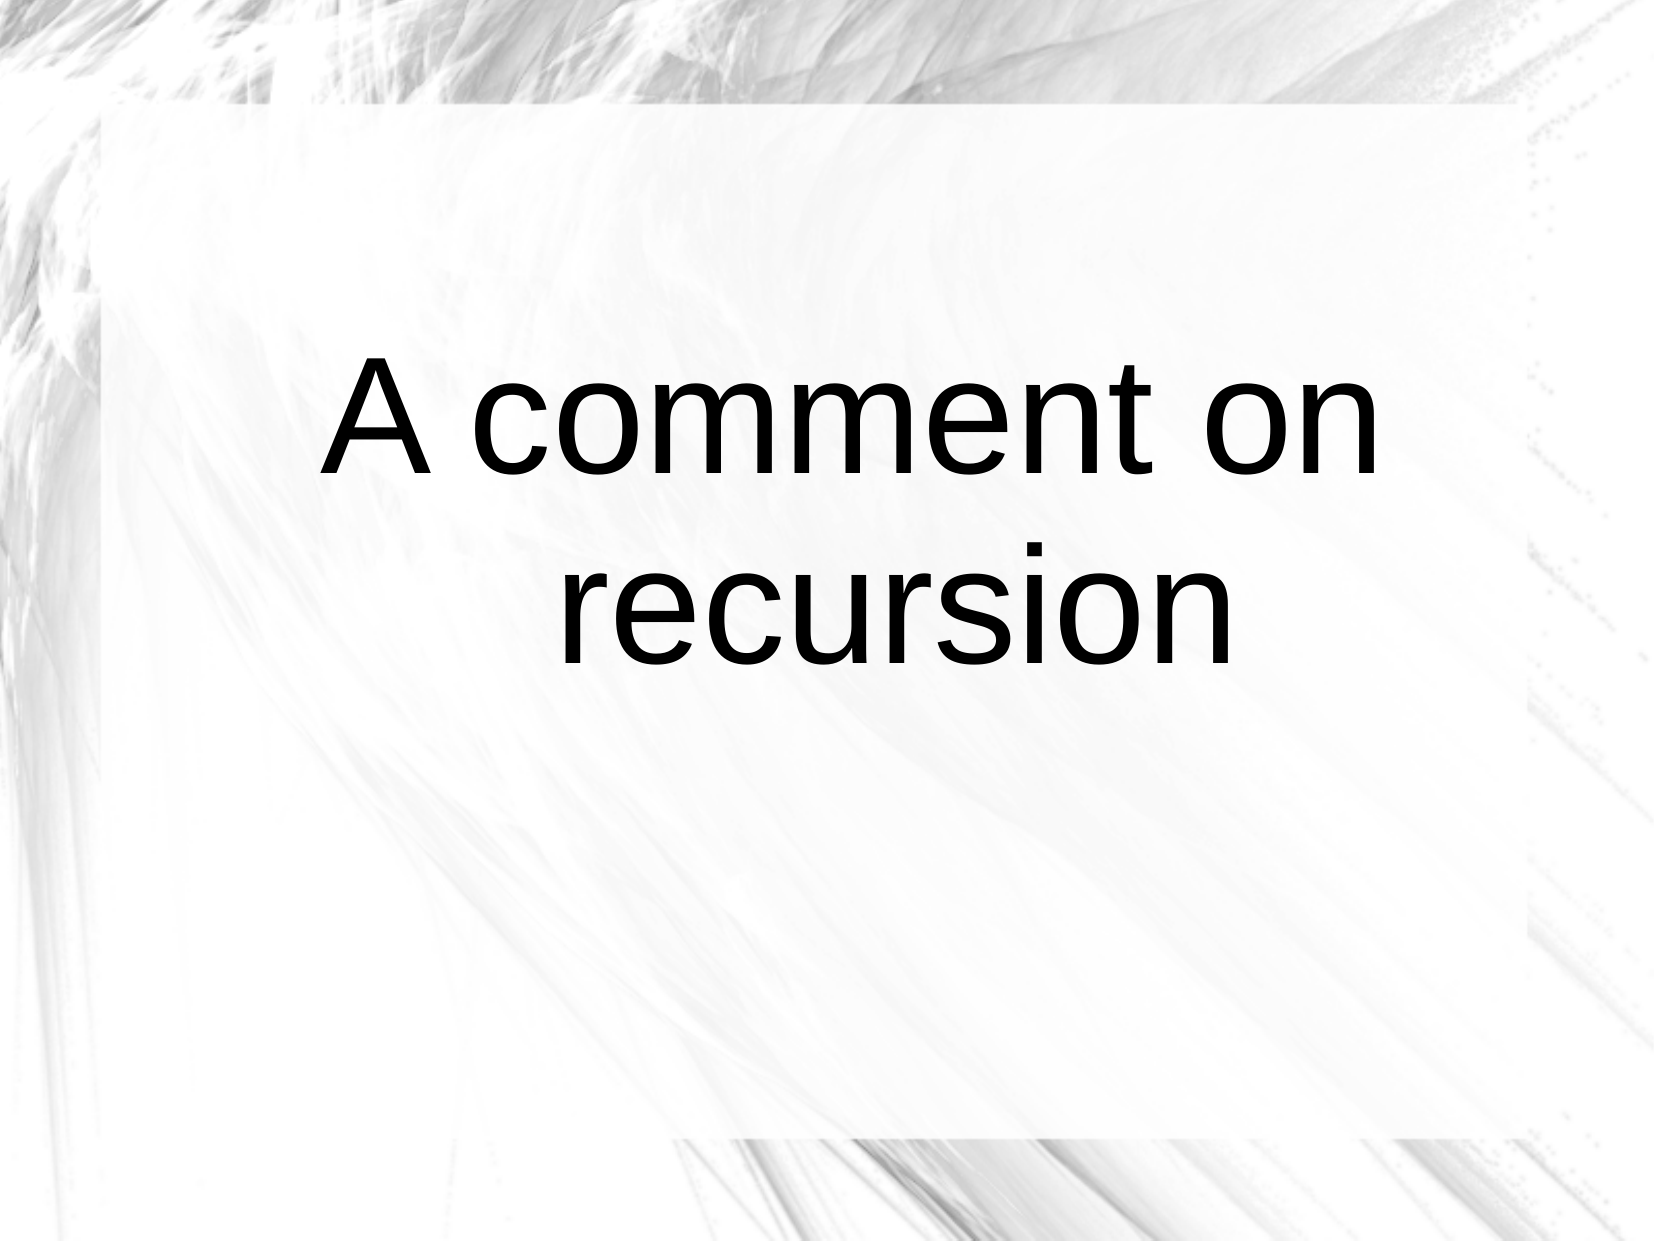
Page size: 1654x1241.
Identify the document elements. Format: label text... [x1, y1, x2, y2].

picture [0, 0, 1654, 1241]
list A comment on recursion [118, 319, 1571, 1109]
